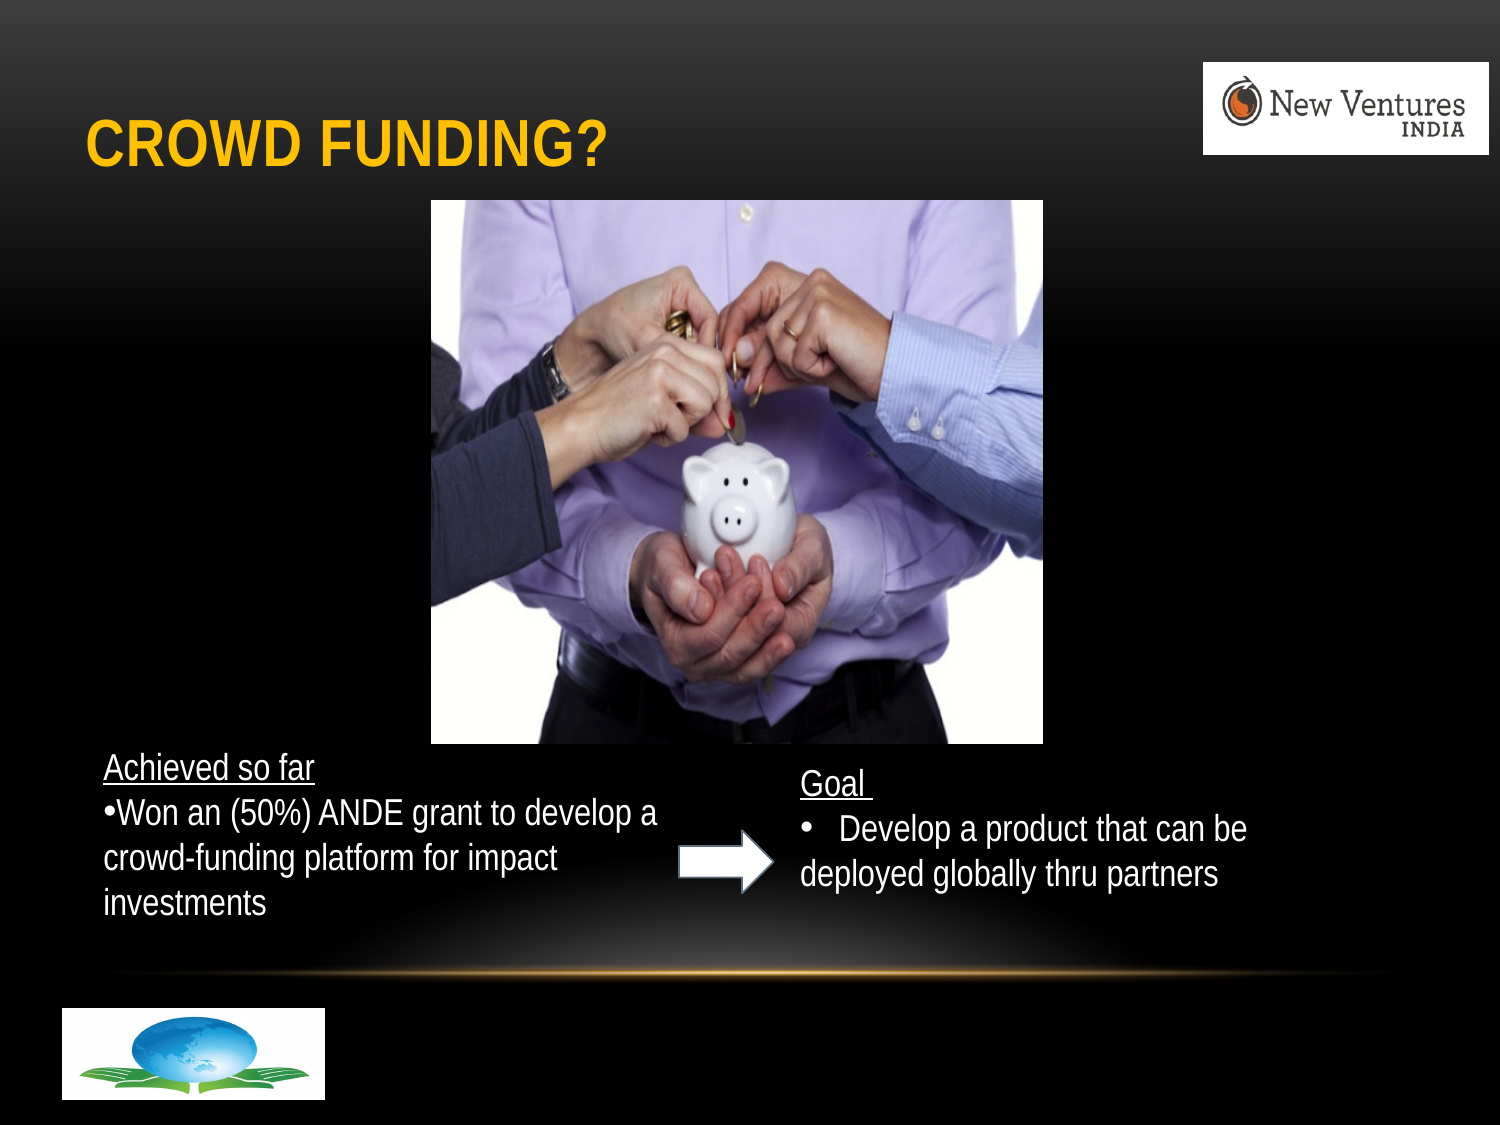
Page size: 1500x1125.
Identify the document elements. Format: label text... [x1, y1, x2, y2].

text_box [678, 829, 775, 895]
title CROWD FUNDING? [70, 0, 1450, 188]
picture [0, 0, 1500, 1125]
text_box Goal Develop a product that can be deployed globally thru partners [785, 751, 1388, 902]
text_box Achieved so far Won an (50%) ANDE grant to develop a crowd-funding platform for impact investments [88, 735, 691, 931]
